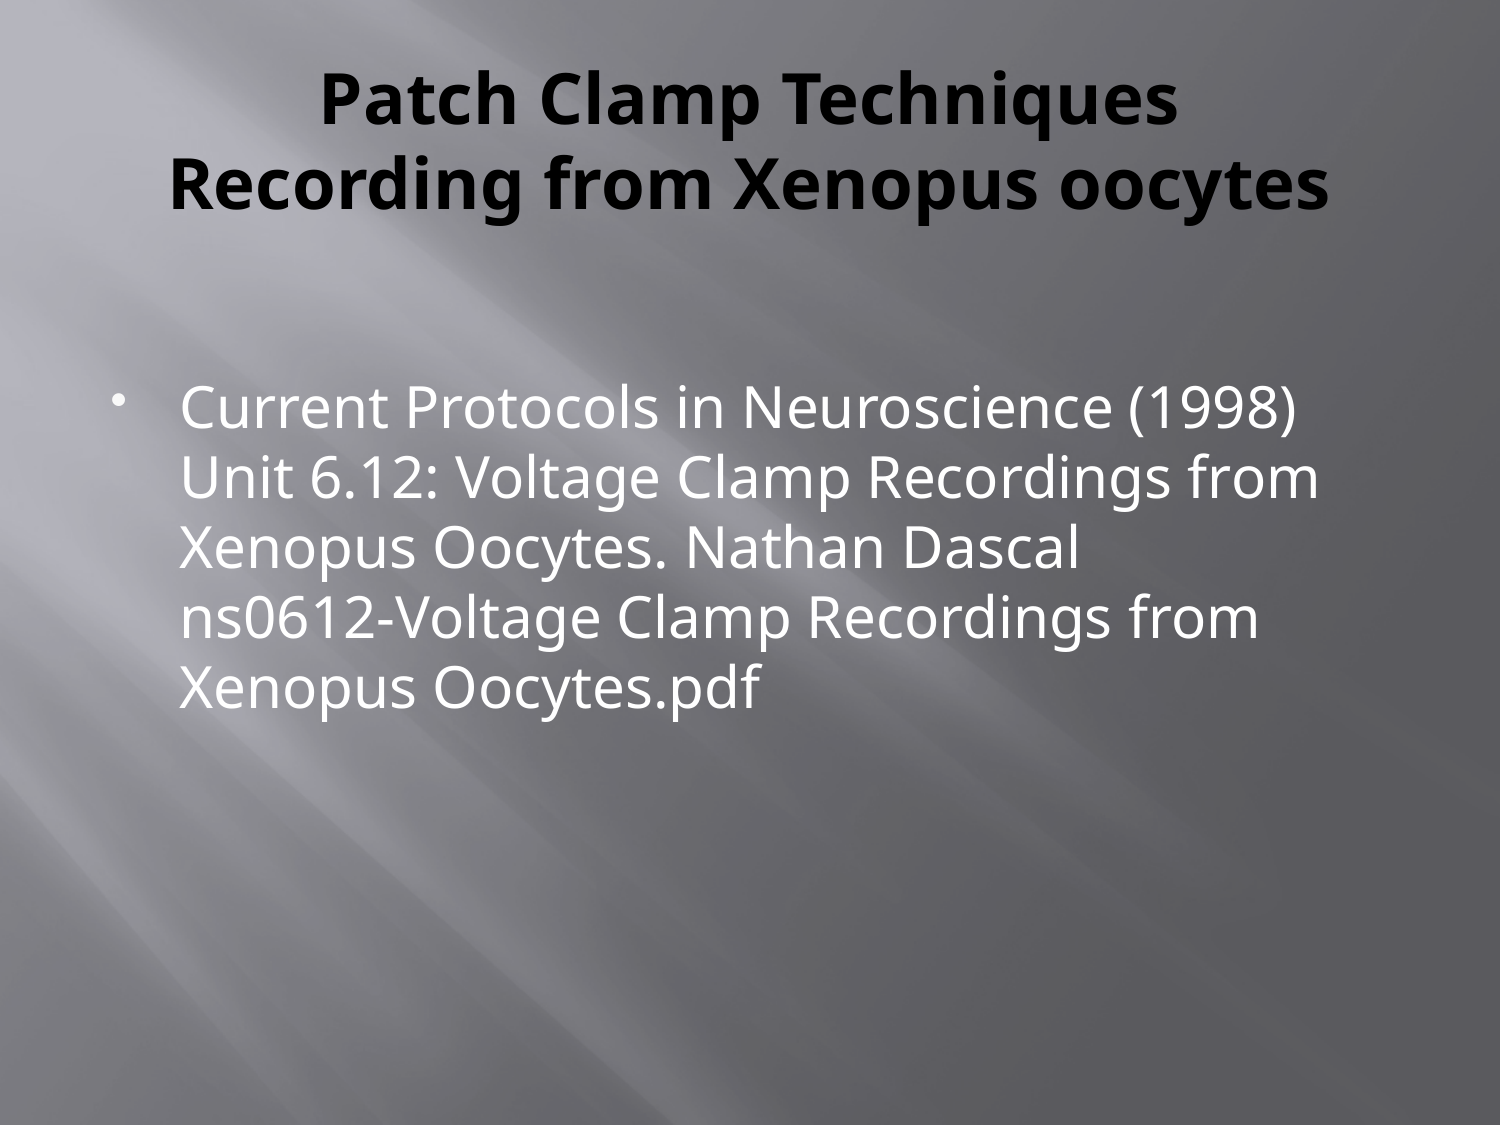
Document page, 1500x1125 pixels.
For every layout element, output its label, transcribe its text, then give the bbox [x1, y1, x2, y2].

list Current Protocols in Neuroscience (1998) Unit 6.12: Voltage Clamp Recordings from Xenopus Oocytes. Nathan Dascal ns0612-Voltage Clamp Recordings from Xenopus Oocytes.pdf [75, 362, 1425, 1013]
title Patch Clamp Techniques Recording from Xenopus oocytes [75, 45, 1425, 233]
